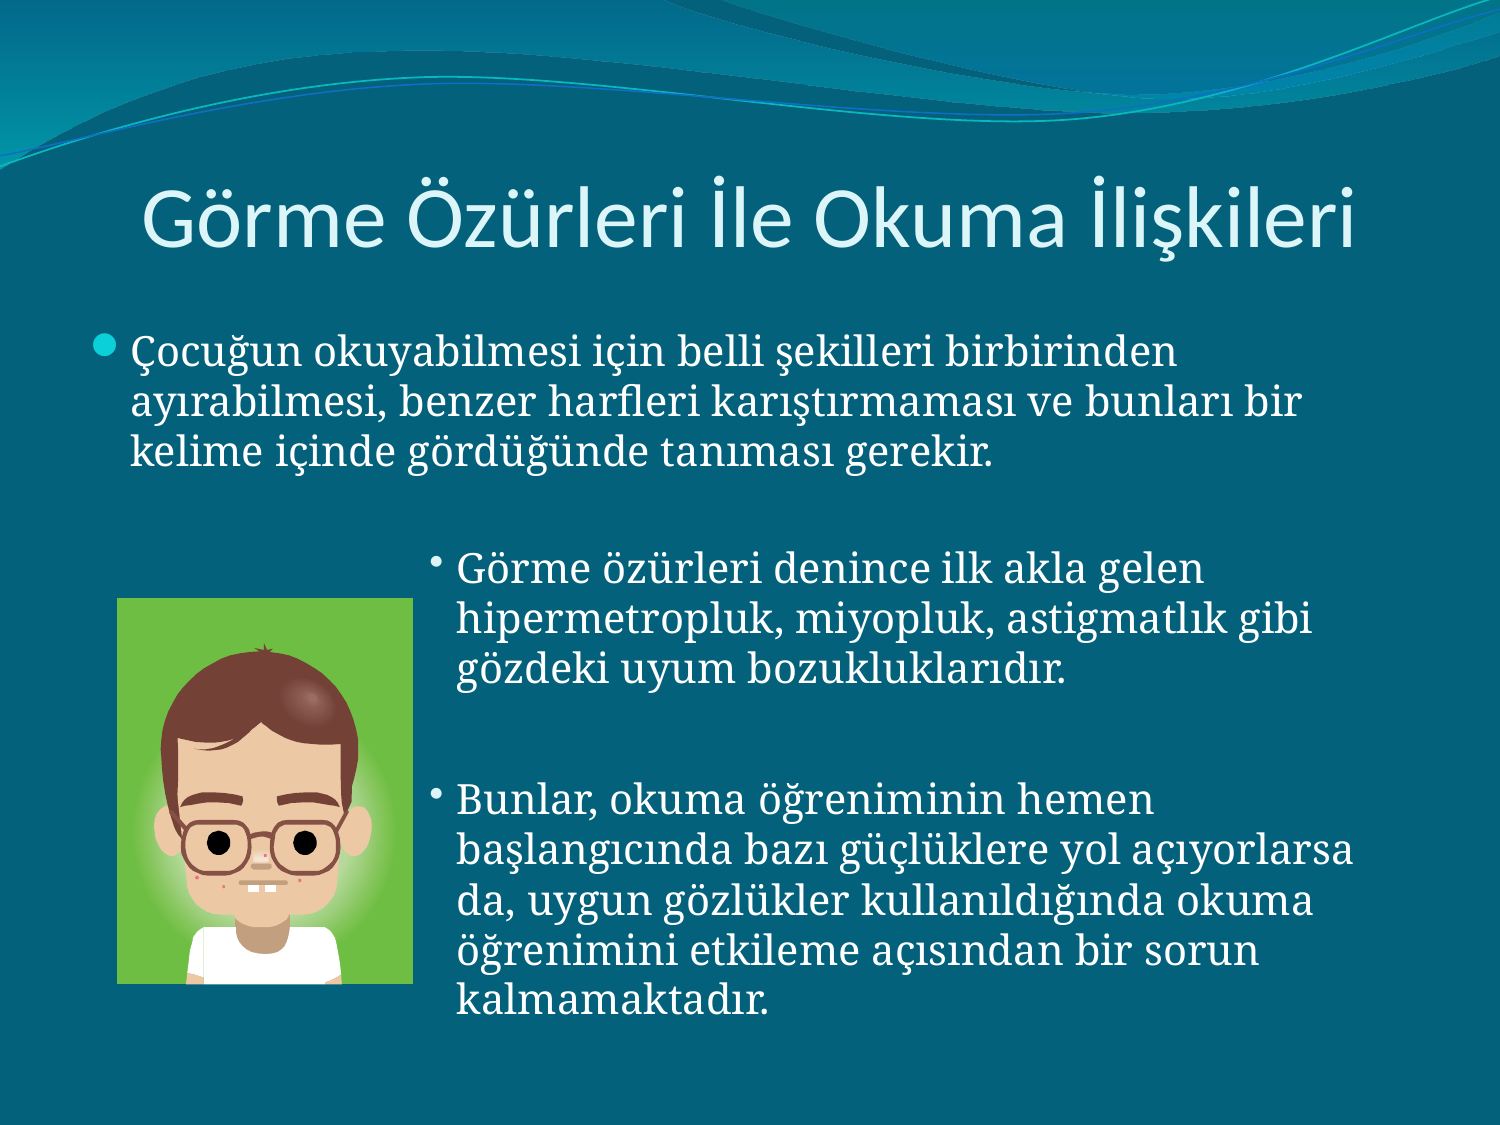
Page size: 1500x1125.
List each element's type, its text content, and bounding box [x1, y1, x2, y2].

picture [118, 599, 412, 984]
table_cell Görsel problem olması mümkün. [109, 598, 419, 998]
list Çocuğun okuyabilmesi için belli şekilleri birbirinden ayırabilmesi, benzer harfleri karıştırmaması ve bunları bir kelime içinde gördüğünde tanıması gerekir. Görme özürleri denince ilk akla gelen hipermetropluk, miyopluk, astigmatlık gibi gözdeki uyum bozukluklarıdır. Bunlar, okuma öğreniminin hemen başlangıcında bazı güçlüklere yol açıyorlarsa da, uygun gözlükler kullanıldığında okuma öğrenimini etkileme açısından bir sorun kalmamaktadır. [75, 317, 1425, 1038]
title Görme Özürleri İle Okuma İlişkileri [75, 115, 1425, 303]
